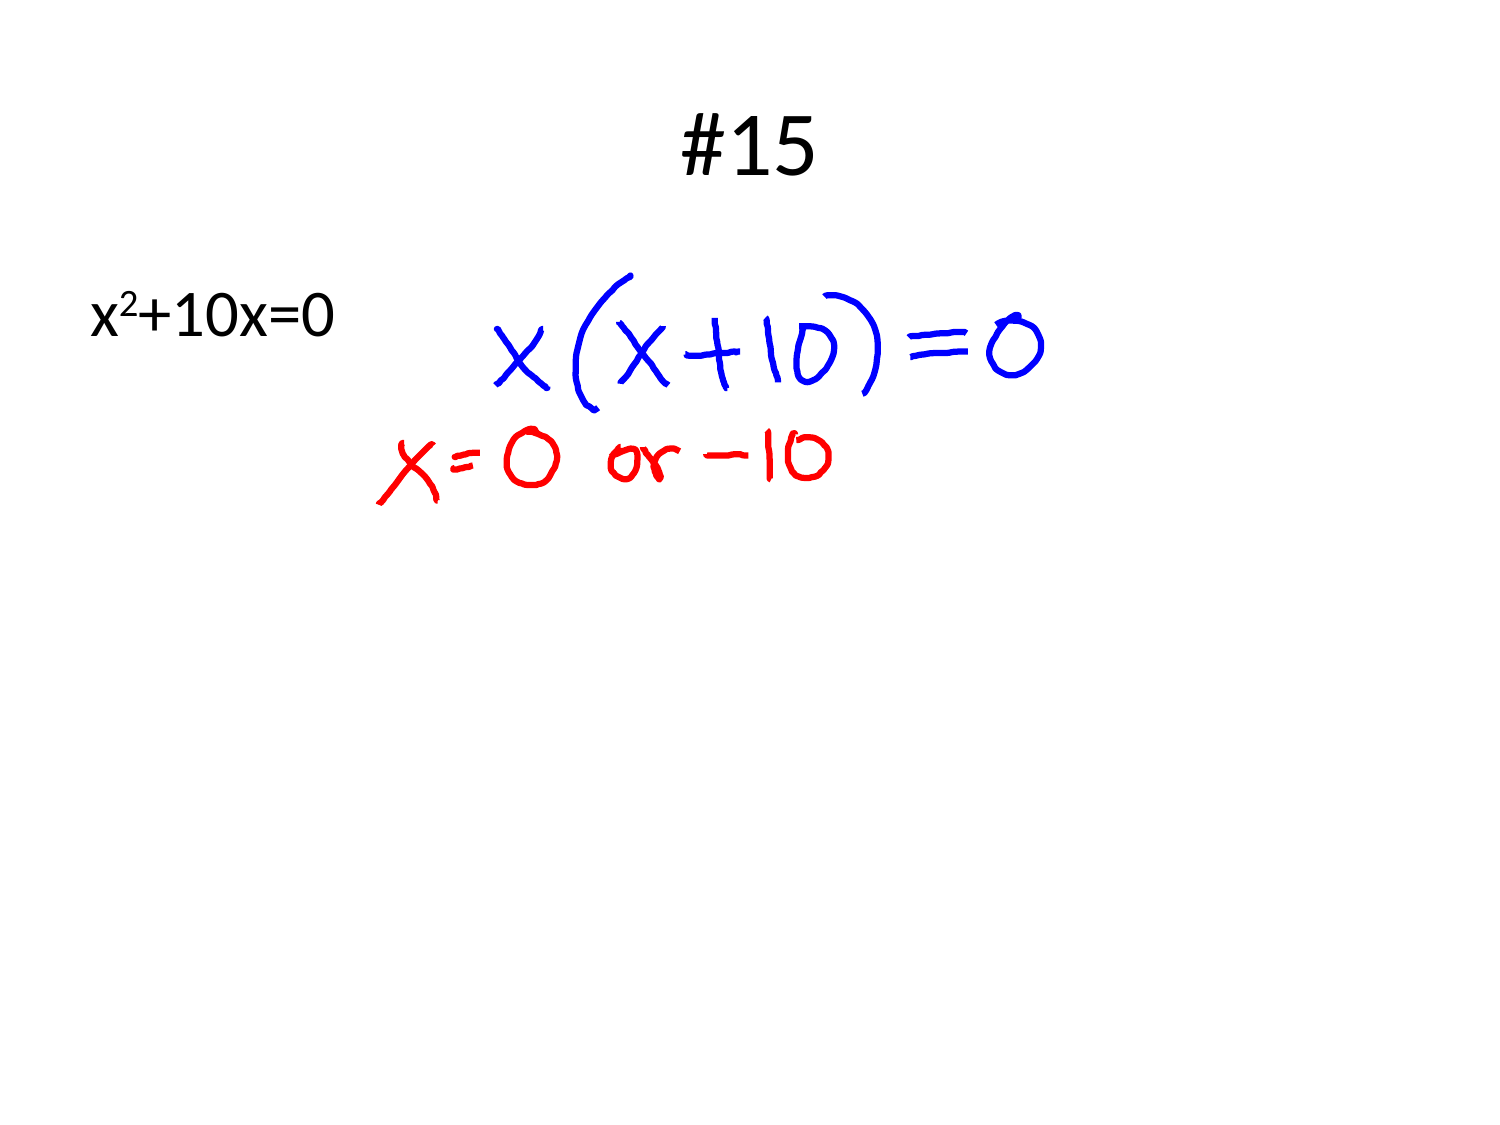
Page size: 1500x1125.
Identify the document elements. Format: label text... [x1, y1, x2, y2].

text_box [988, 314, 1042, 377]
text_box [714, 317, 721, 352]
text_box [618, 321, 642, 352]
text_box [718, 354, 728, 389]
text_box [609, 446, 639, 481]
text_box [496, 328, 521, 359]
list x2+10x=0 [75, 262, 1425, 1005]
title #15 [75, 45, 1425, 233]
text_box [452, 464, 474, 471]
text_box [619, 326, 664, 384]
text_box [400, 442, 414, 464]
text_box [518, 358, 549, 389]
text_box [764, 317, 779, 383]
text_box [685, 350, 741, 357]
text_box [823, 294, 879, 395]
text_box [453, 452, 480, 458]
text_box [766, 429, 772, 481]
text_box [910, 350, 968, 358]
text_box [494, 328, 544, 386]
text_box [908, 331, 967, 338]
text_box [574, 274, 632, 412]
text_box [505, 428, 558, 486]
text_box [642, 353, 669, 386]
text_box [378, 443, 435, 506]
text_box [705, 453, 749, 457]
text_box [787, 432, 830, 479]
text_box [642, 447, 680, 481]
text_box [413, 465, 438, 502]
text_box [795, 325, 835, 383]
